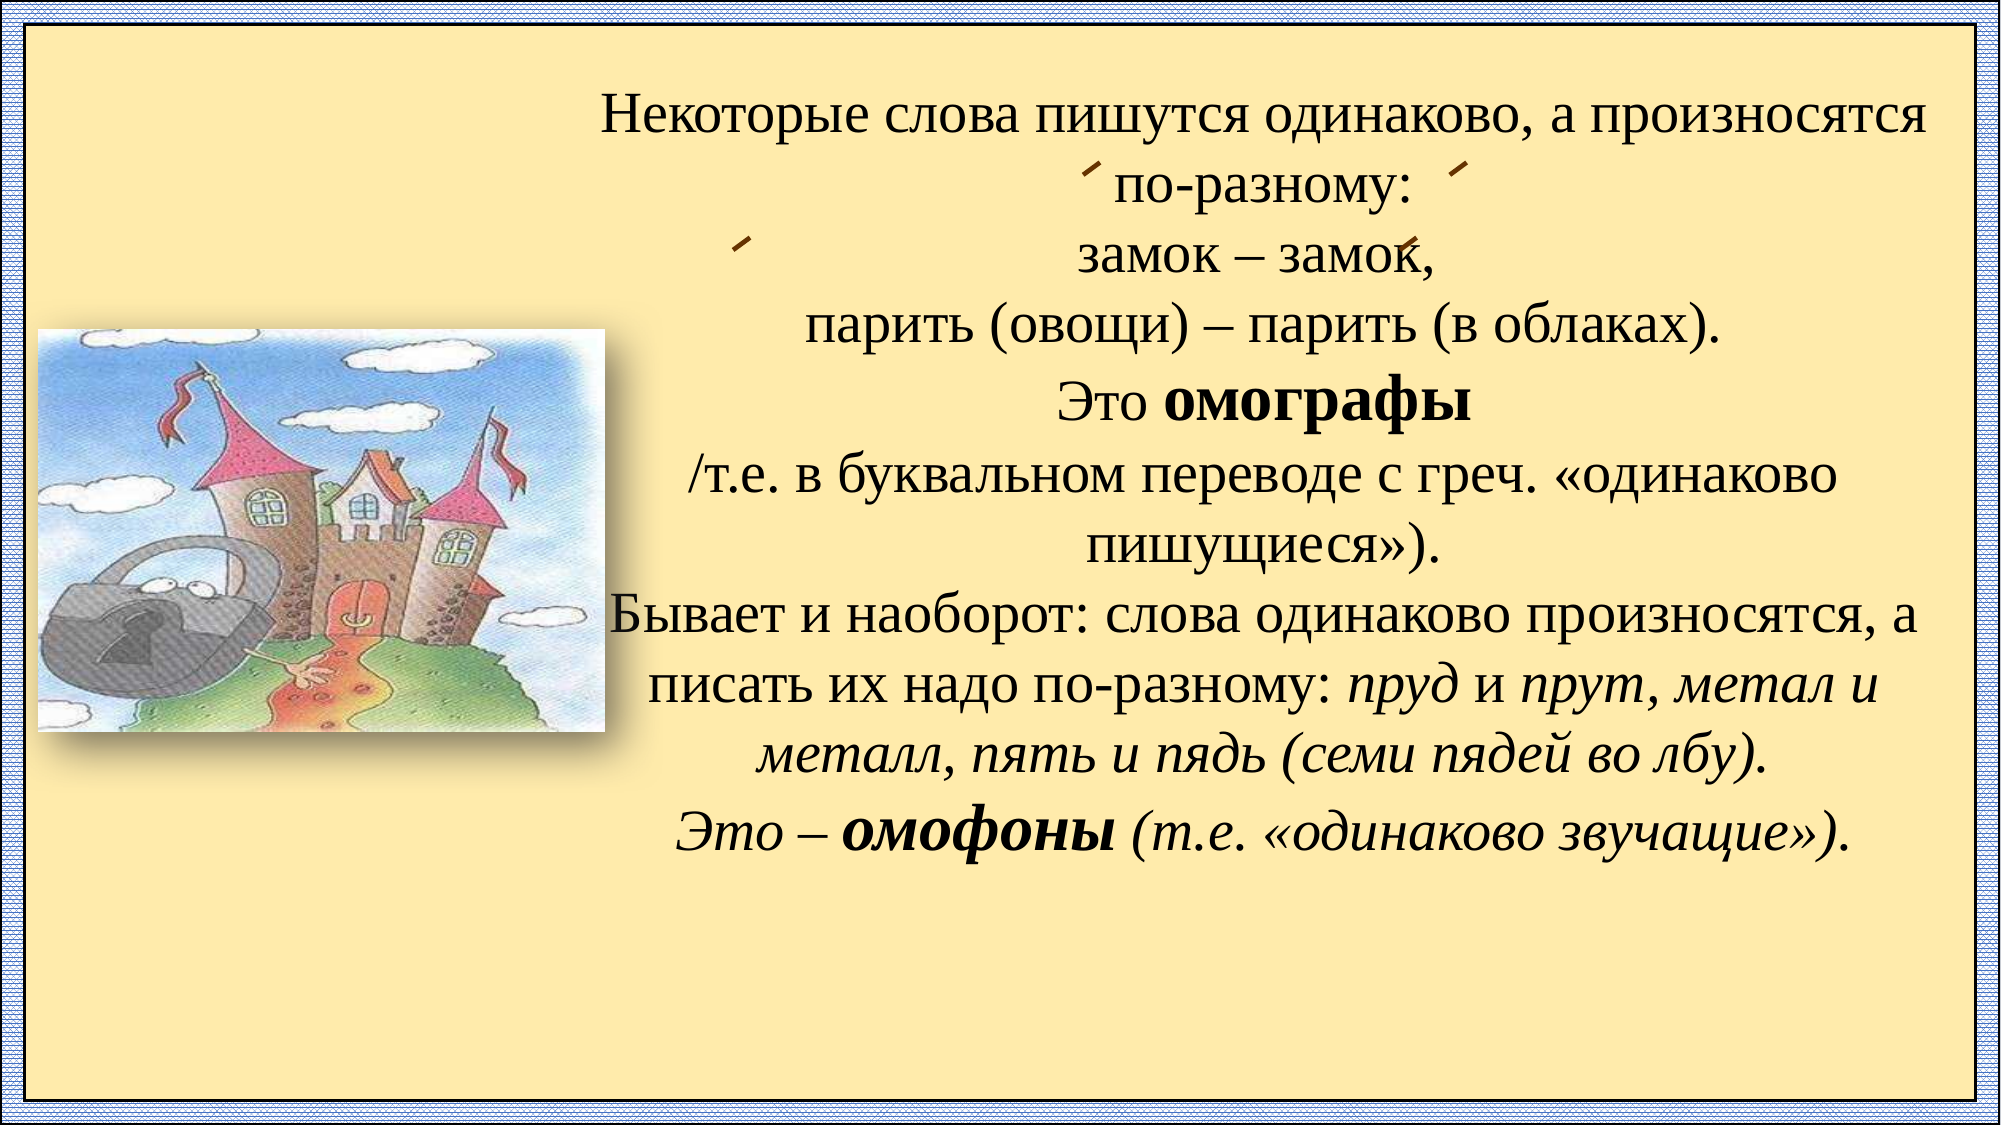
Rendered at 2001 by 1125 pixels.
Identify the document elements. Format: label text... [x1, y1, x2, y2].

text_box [1449, 162, 1467, 175]
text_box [1083, 162, 1100, 175]
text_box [1399, 237, 1417, 250]
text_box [733, 237, 750, 250]
text_box Некоторые слова пишутся одинаково, а произносятся по-разному: замок – замок, парить (овощи) – парить (в облаках). Это омографы /т.е. в буквальном переводе с греч. «одинаково пишущиеся»). Бывает и наоборот: слова одинаково произносятся, а писать их надо по-разному: пруд и прут, метал и металл, пять и пядь (семи пядей во лбу). Это – омофоны (т.е. «одинаково звучащие»). [539, 66, 1990, 872]
picture [38, 329, 605, 733]
